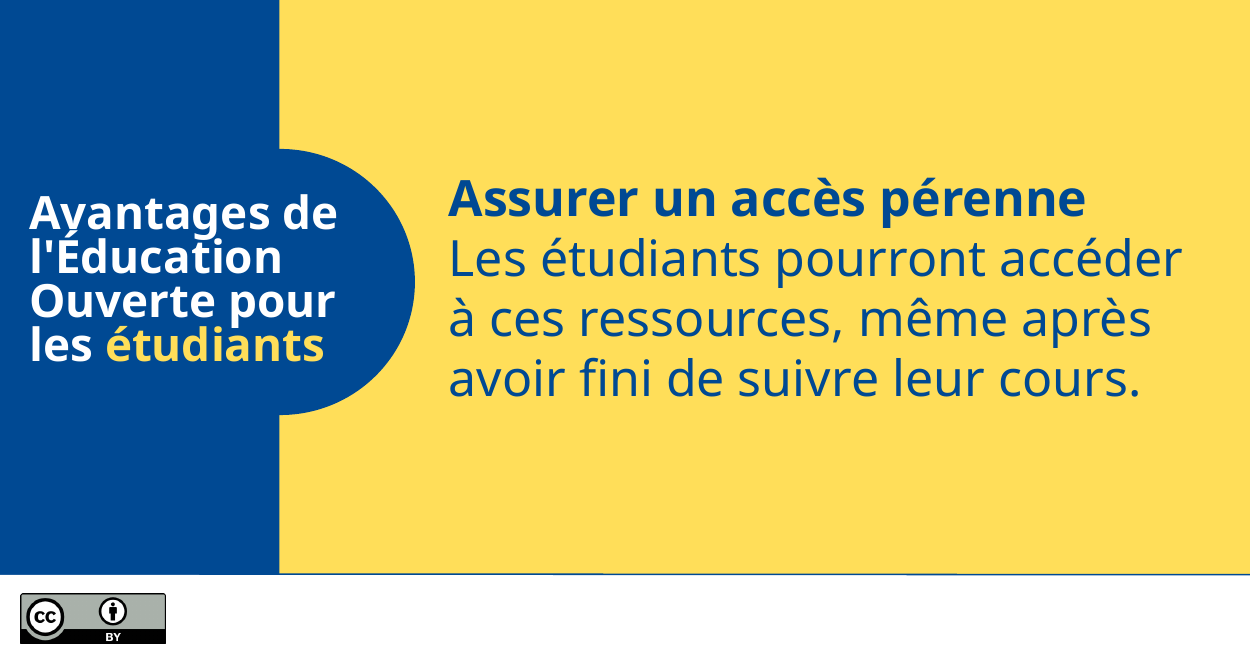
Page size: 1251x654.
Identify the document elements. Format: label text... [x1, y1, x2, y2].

text_box Assurer un accès pérenne Les étudiants pourront accéder à ces ressources, même après avoir fini de suivre leur cours. [433, 151, 1233, 421]
picture [20, 592, 166, 645]
text_box [0, 582, 1250, 654]
text_box [0, 0, 280, 573]
text_box [195, 148, 415, 416]
text_box Avantages de l'Éducation Ouverte pour les étudiants [14, 179, 355, 385]
